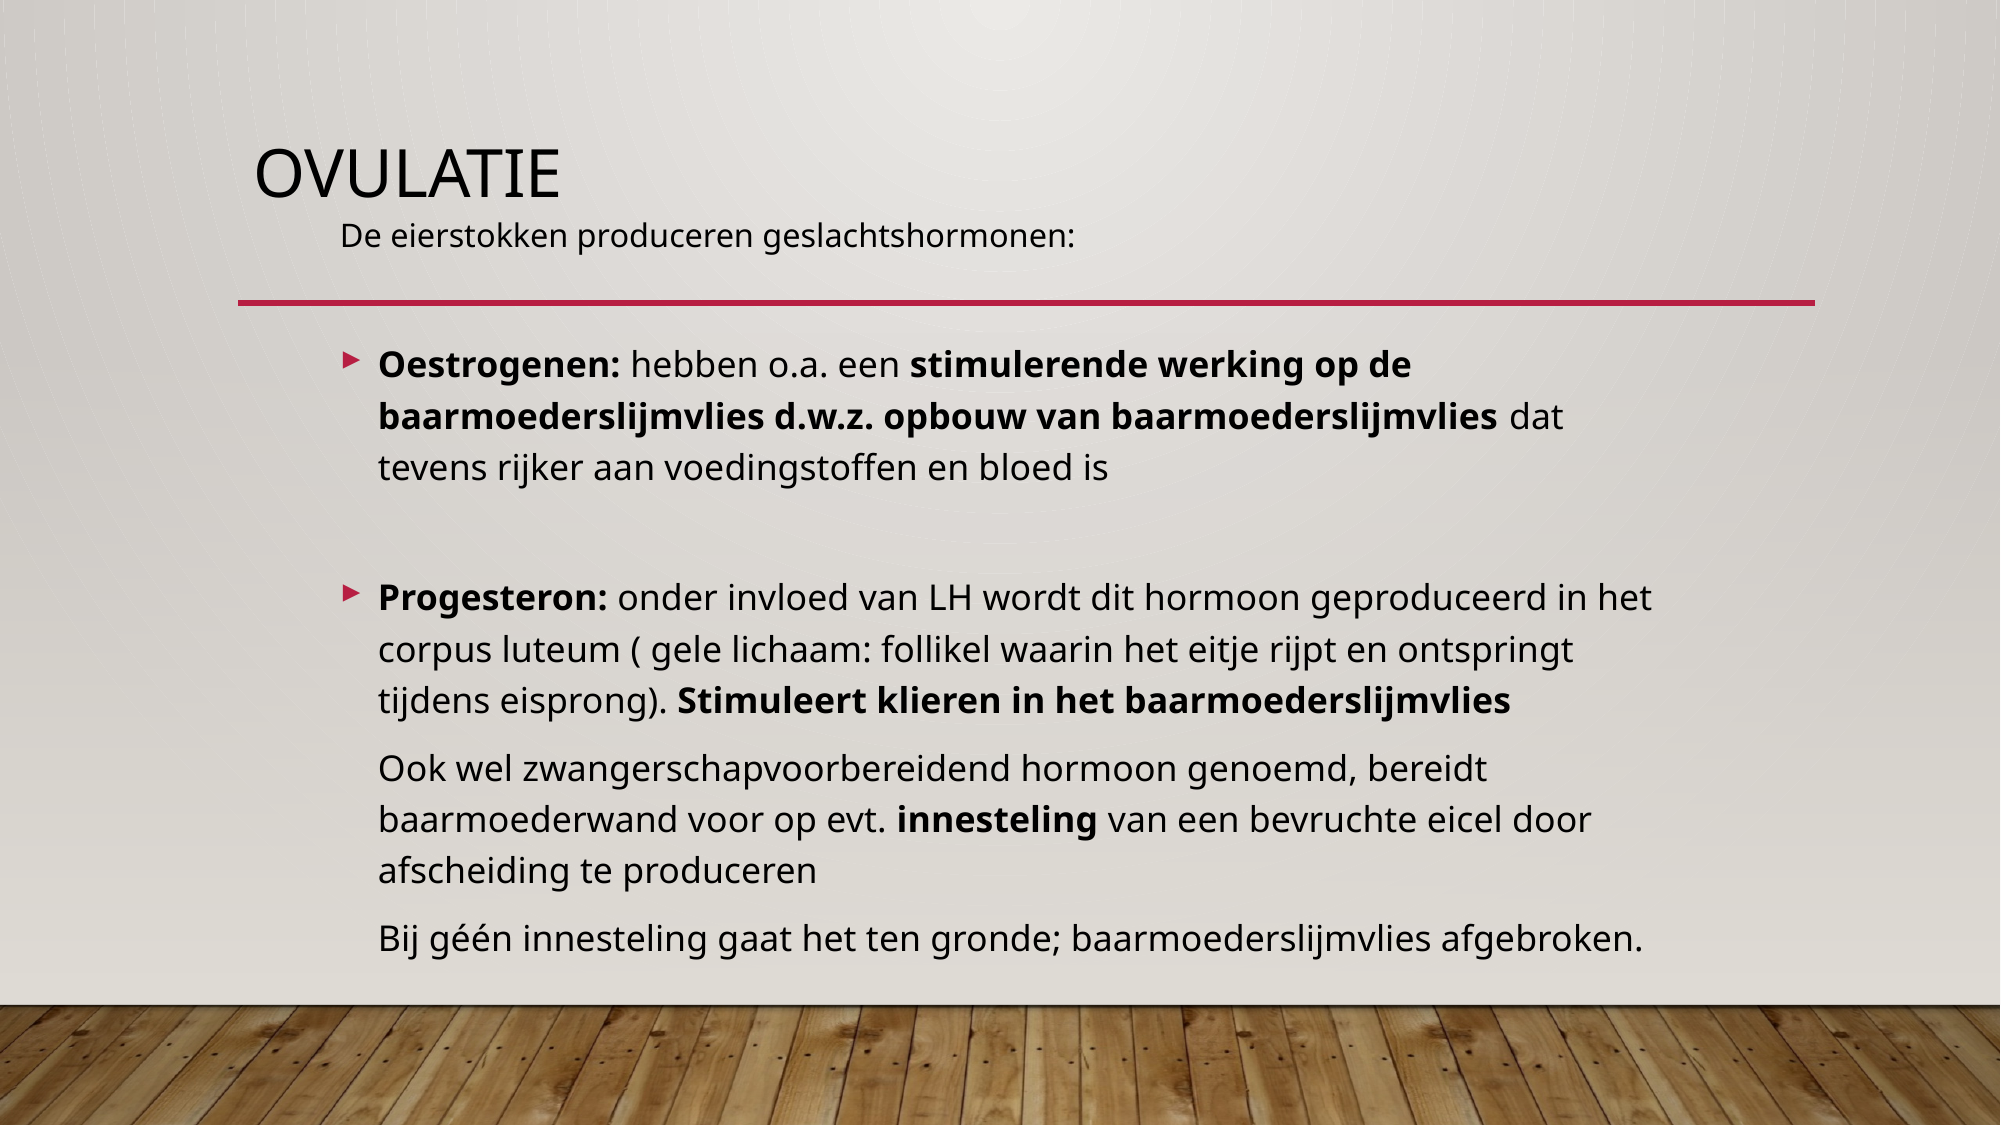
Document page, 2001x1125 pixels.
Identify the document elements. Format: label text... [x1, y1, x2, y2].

title Ovulatie [238, 131, 1814, 305]
picture [0, 1005, 2000, 1125]
list De eierstokken produceren geslachtshormonen: Oestrogenen: hebben o.a. een stimulerende werking op de baarmoederslijmvlies d.w.z. opbouw van baarmoederslijmvlies dat tevens rijker aan voedingstoffen en bloed is Progesteron: onder invloed van LH wordt dit hormoon geproduceerd in het corpus luteum ( gele lichaam: follikel waarin het eitje rijpt en ontspringt tijdens eisprong). Stimuleert klieren in het baarmoederslijmvlies Ook wel zwangerschapvoorbereidend hormoon genoemd, bereidt baarmoederwand voor op evt. innesteling van een bevruchte eicel door afscheiding te produceren Bij géén innesteling gaat het ten gronde; baarmoederslijmvlies afgebroken. [324, 200, 1675, 1010]
